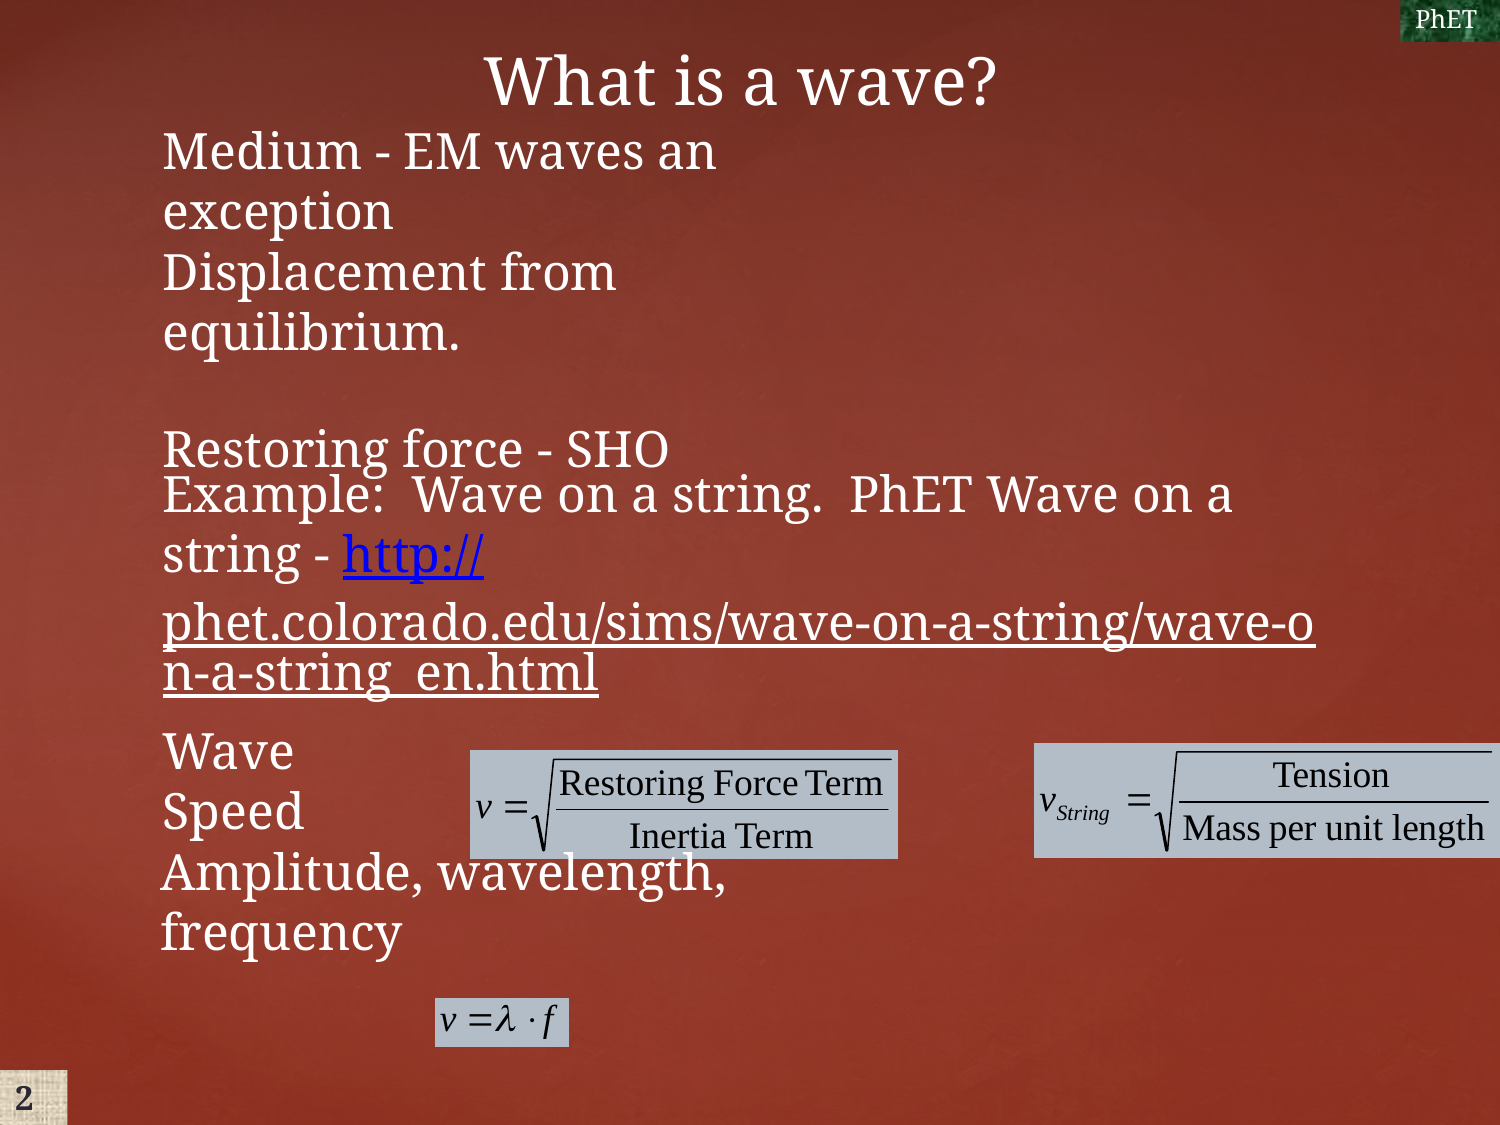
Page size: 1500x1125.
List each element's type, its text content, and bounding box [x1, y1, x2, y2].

text_box Amplitude, wavelength, frequency [145, 907, 840, 968]
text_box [1033, 741, 1500, 859]
text_box PhET [1400, 0, 1500, 42]
text_box Displacement from equilibrium. [147, 307, 891, 368]
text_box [434, 996, 570, 1048]
text_box What is a wave? [468, 44, 1058, 127]
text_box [469, 749, 899, 860]
text_box Example: Wave on a string. PhET Wave on a string - http://phet.colorado.edu/sims/wave-on-a-string/wave-on-a-string_en.html [147, 545, 1348, 726]
text_box Restoring force - SHO [147, 428, 753, 485]
text_box Medium - EM waves an exception [147, 187, 891, 248]
text_box Wave Speed [147, 786, 435, 847]
text_box 2 [0, 1070, 68, 1125]
